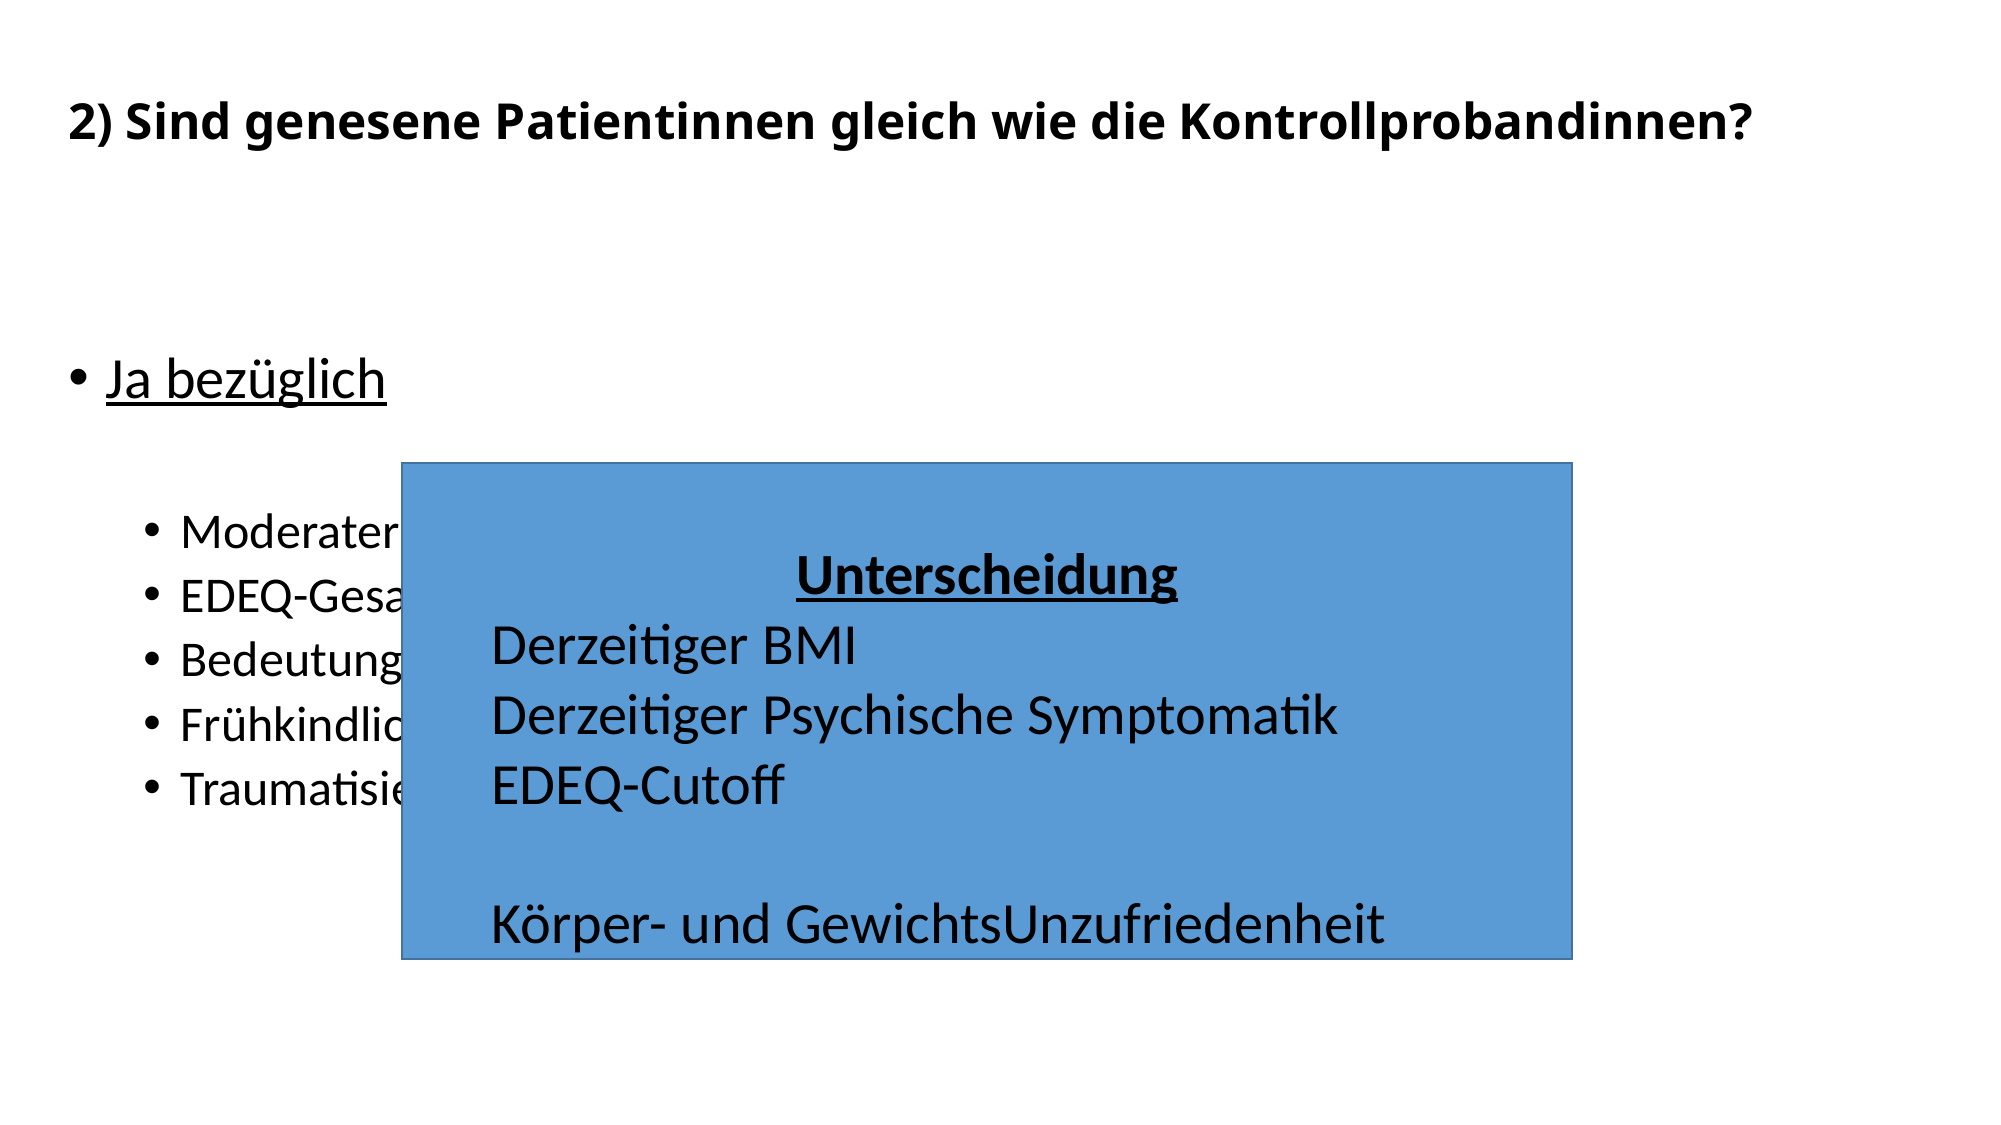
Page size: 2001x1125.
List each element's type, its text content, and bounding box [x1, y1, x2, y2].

title 2) Sind genesene Patientinnen gleich wie die Kontrollprobandinnen? [53, 17, 1921, 235]
text_box Unterscheidung Derzeitiger BMI Derzeitiger Psychische Symptomatik EDEQ-Cutoff Körper- und GewichtsUnzufriedenheit [401, 462, 1573, 960]
list Ja bezüglich Moderater Gewichtskontrollmechanismen EDEQ-Gesamt Bedeutung von Gewicht Frühkindlicher Verhaltensweisen Traumatisierung als Kind [53, 340, 1779, 1125]
